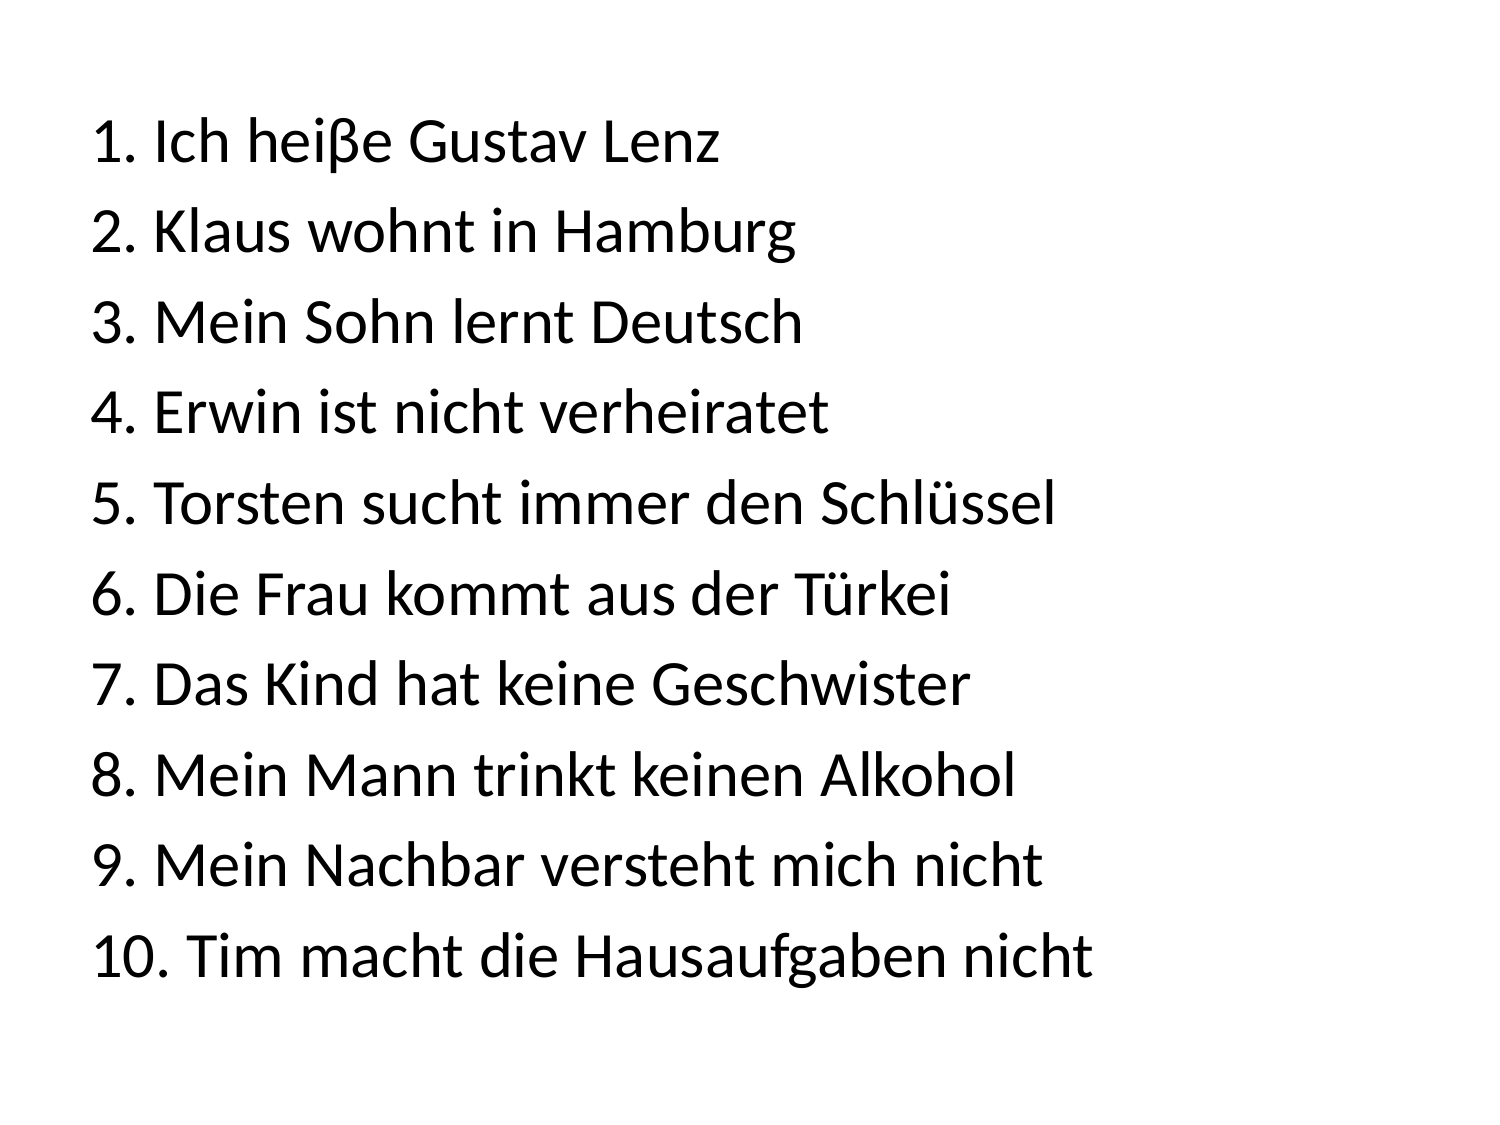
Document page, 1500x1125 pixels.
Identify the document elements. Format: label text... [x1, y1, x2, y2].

list 1. Ich heiβe Gustav Lenz 2. Klaus wohnt in Hamburg 3. Mein Sohn lernt Deutsch 4. Erwin ist nicht verheiratet 5. Torsten sucht immer den Schlüssel 6. Die Frau kommt aus der Türkei 7. Das Kind hat keine Geschwister 8. Mein Mann trinkt keinen Alkohol 9. Mein Nachbar versteht mich nicht 10. Tim macht die Hausaufgaben nicht [75, 90, 1425, 1005]
